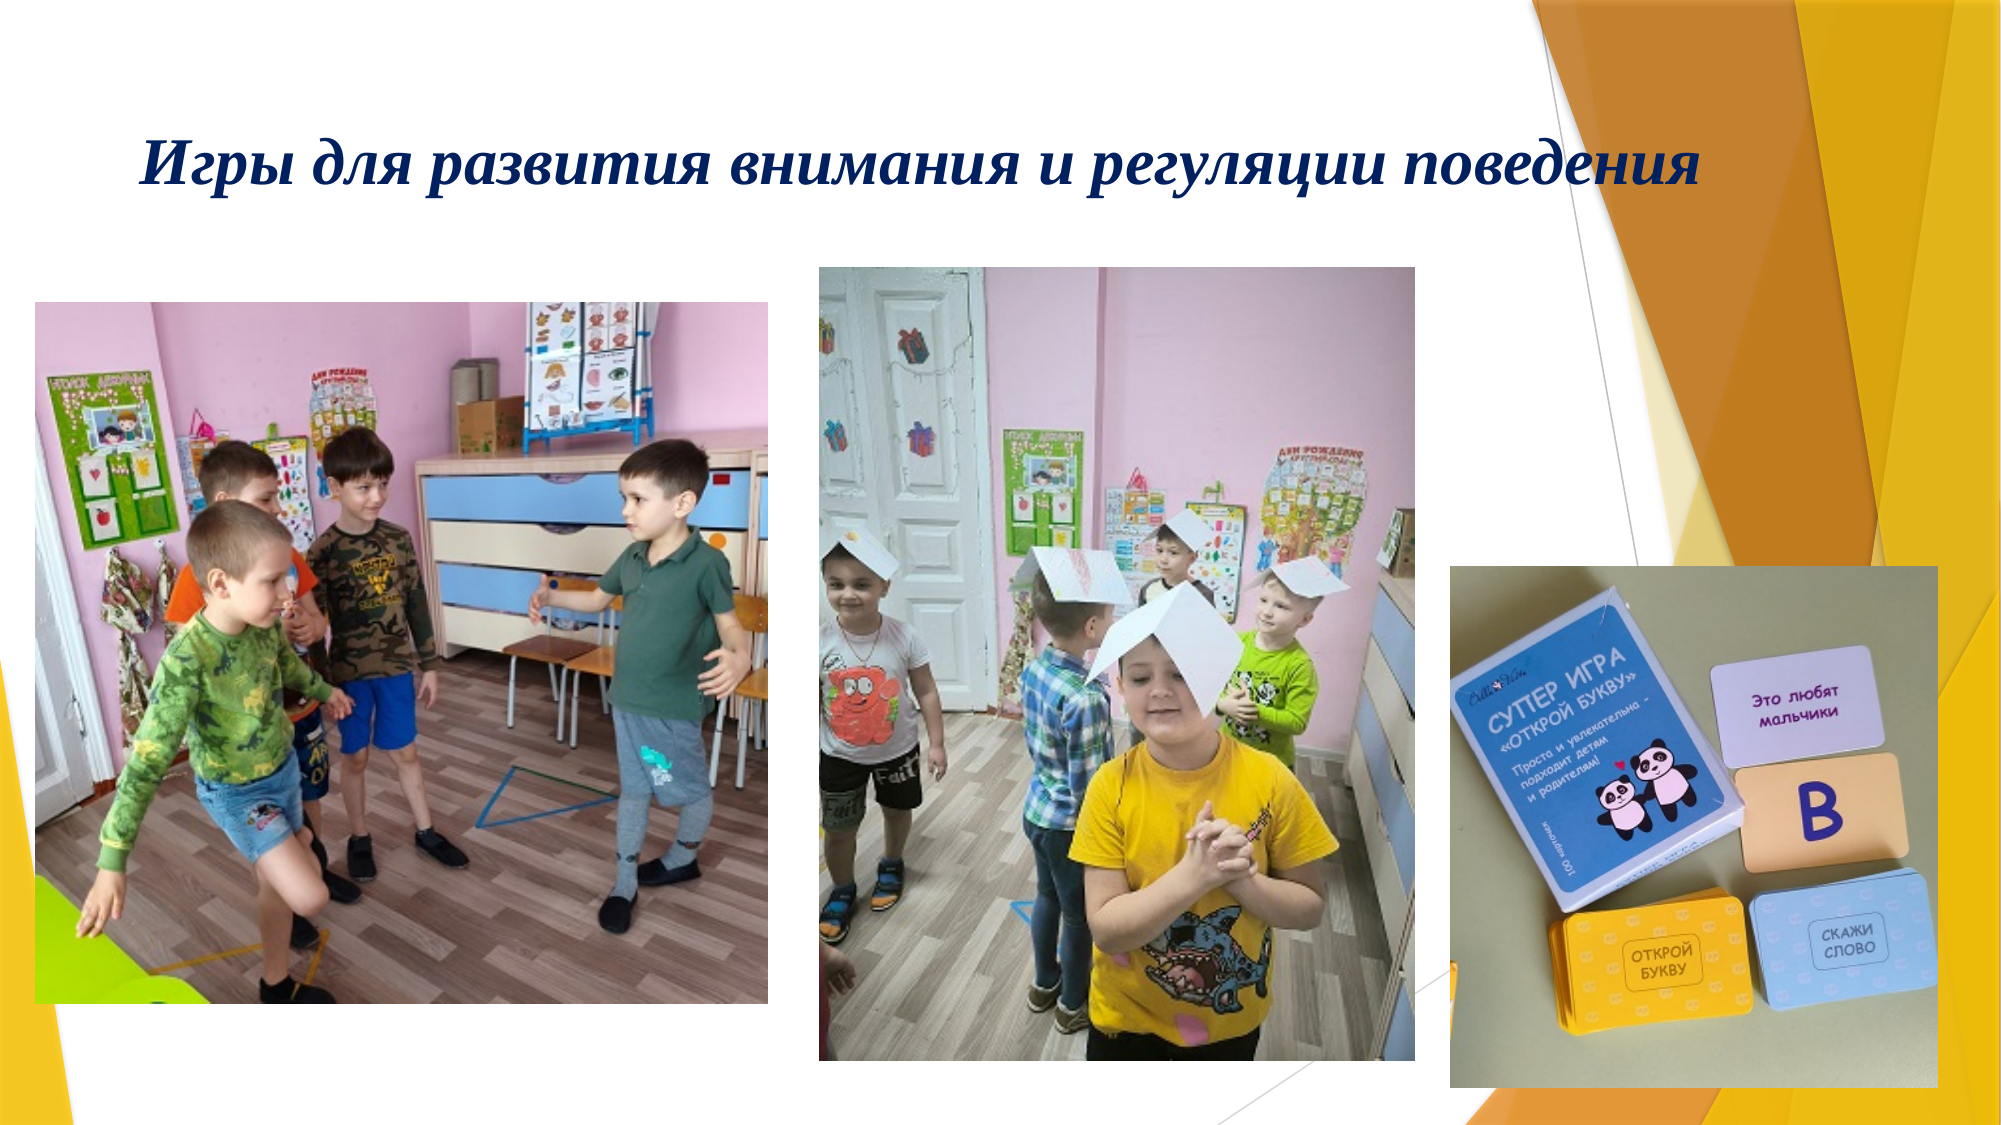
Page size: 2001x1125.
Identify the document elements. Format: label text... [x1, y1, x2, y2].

picture [1450, 566, 1938, 1088]
text_box Игры для развития внимания и регуляции поведения [124, 105, 1719, 206]
picture [818, 266, 1415, 1062]
picture [34, 302, 768, 1005]
